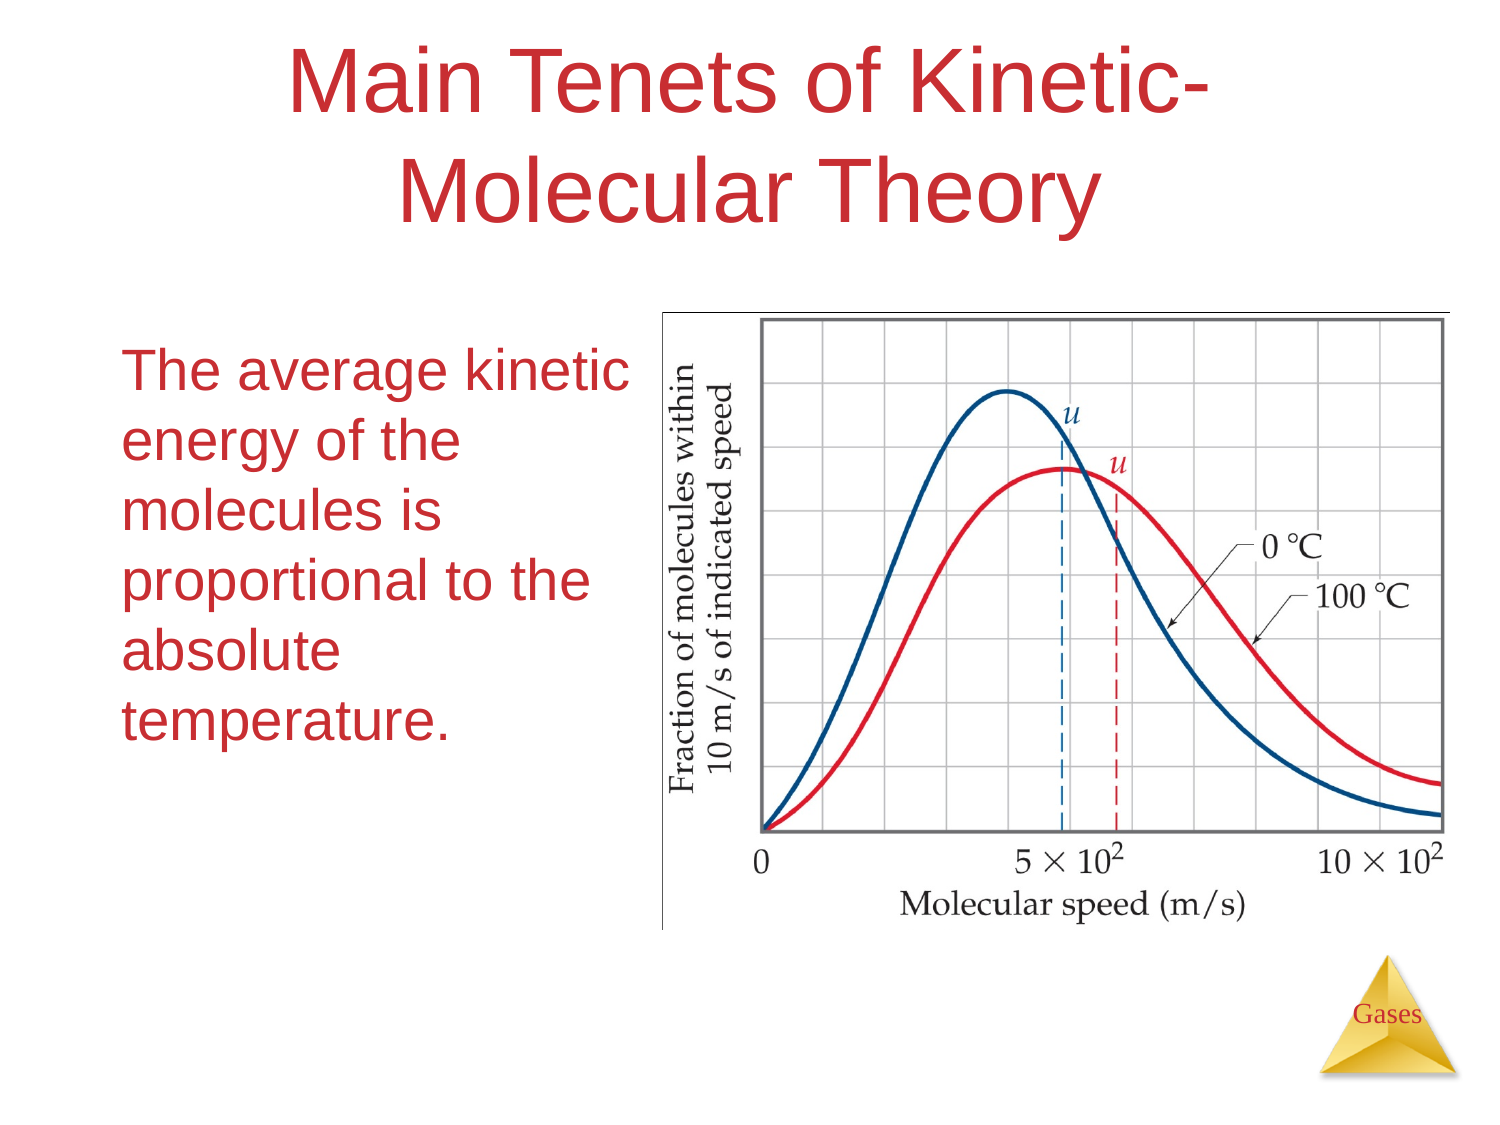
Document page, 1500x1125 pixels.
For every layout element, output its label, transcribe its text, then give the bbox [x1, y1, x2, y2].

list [662, 312, 1451, 931]
picture [1275, 899, 1500, 1125]
list The average kinetic energy of the molecules is proportional to the absolute temperature. [49, 324, 676, 1001]
title Main Tenets of Kinetic-Molecular Theory [112, 37, 1388, 226]
